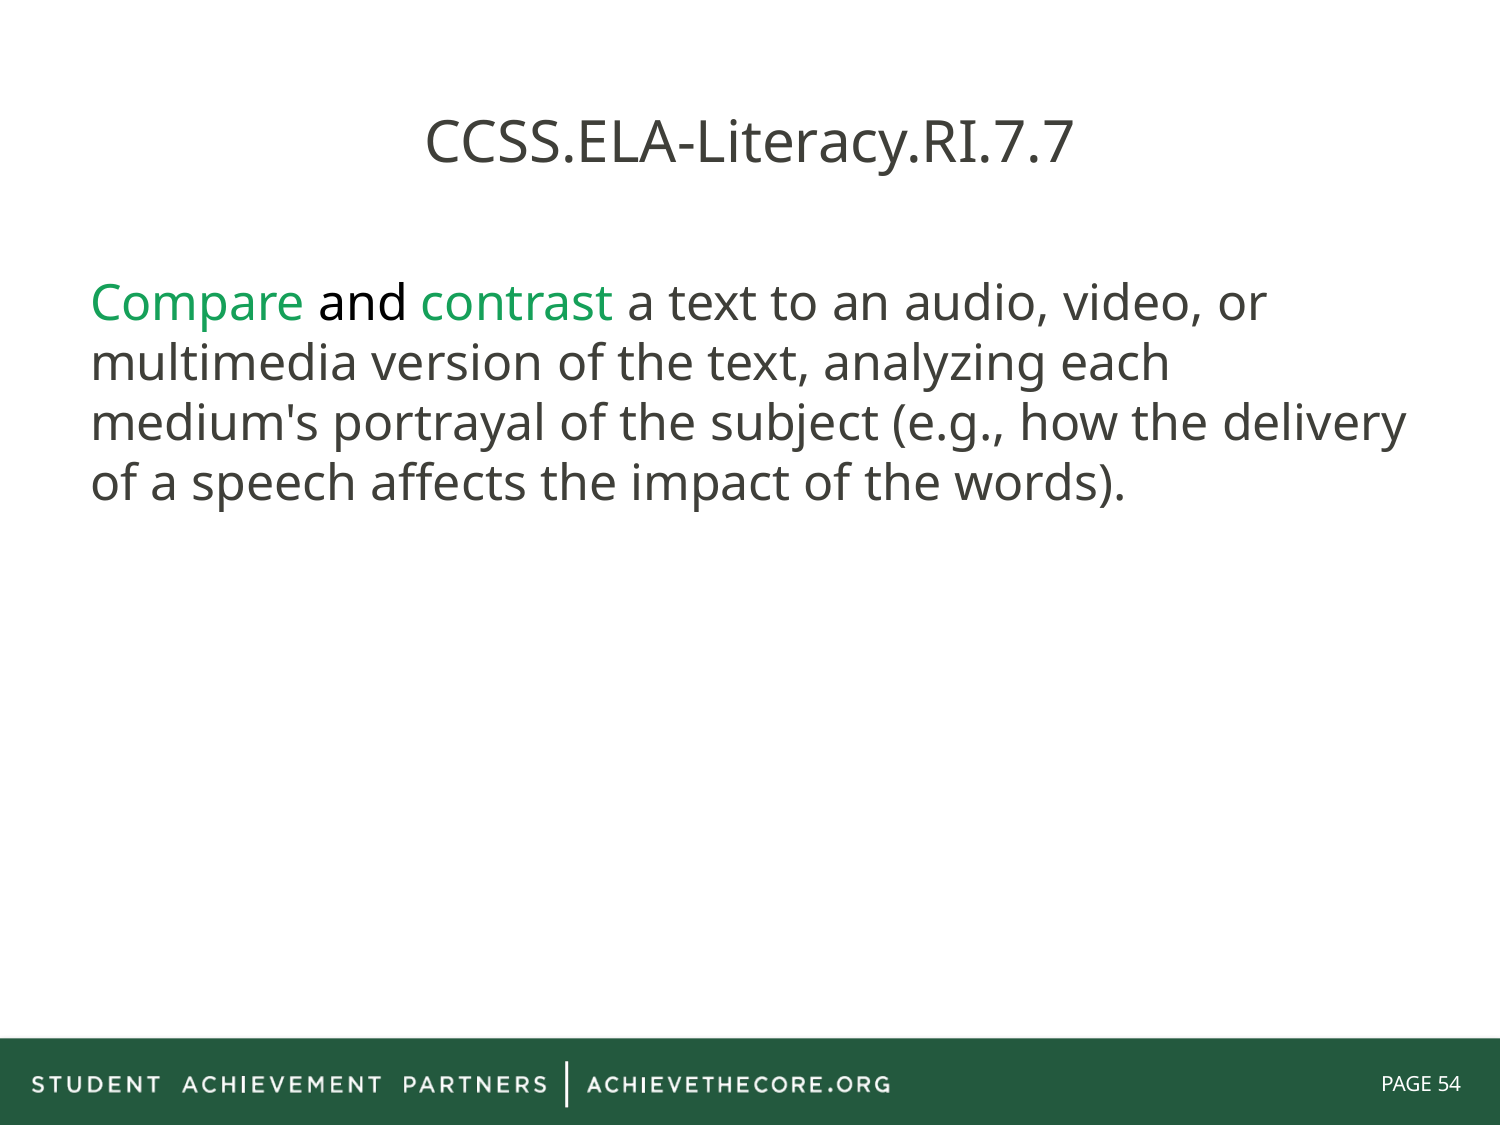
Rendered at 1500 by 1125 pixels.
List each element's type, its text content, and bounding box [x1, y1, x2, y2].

title CCSS.ELA-Literacy.RI.7.7 [75, 45, 1425, 233]
list Compare and contrast a text to an audio, video, or multimedia version of the text, analyzing each medium's portrayal of the subject (e.g., how the delivery of a speech affects the impact of the words). [75, 262, 1425, 1005]
